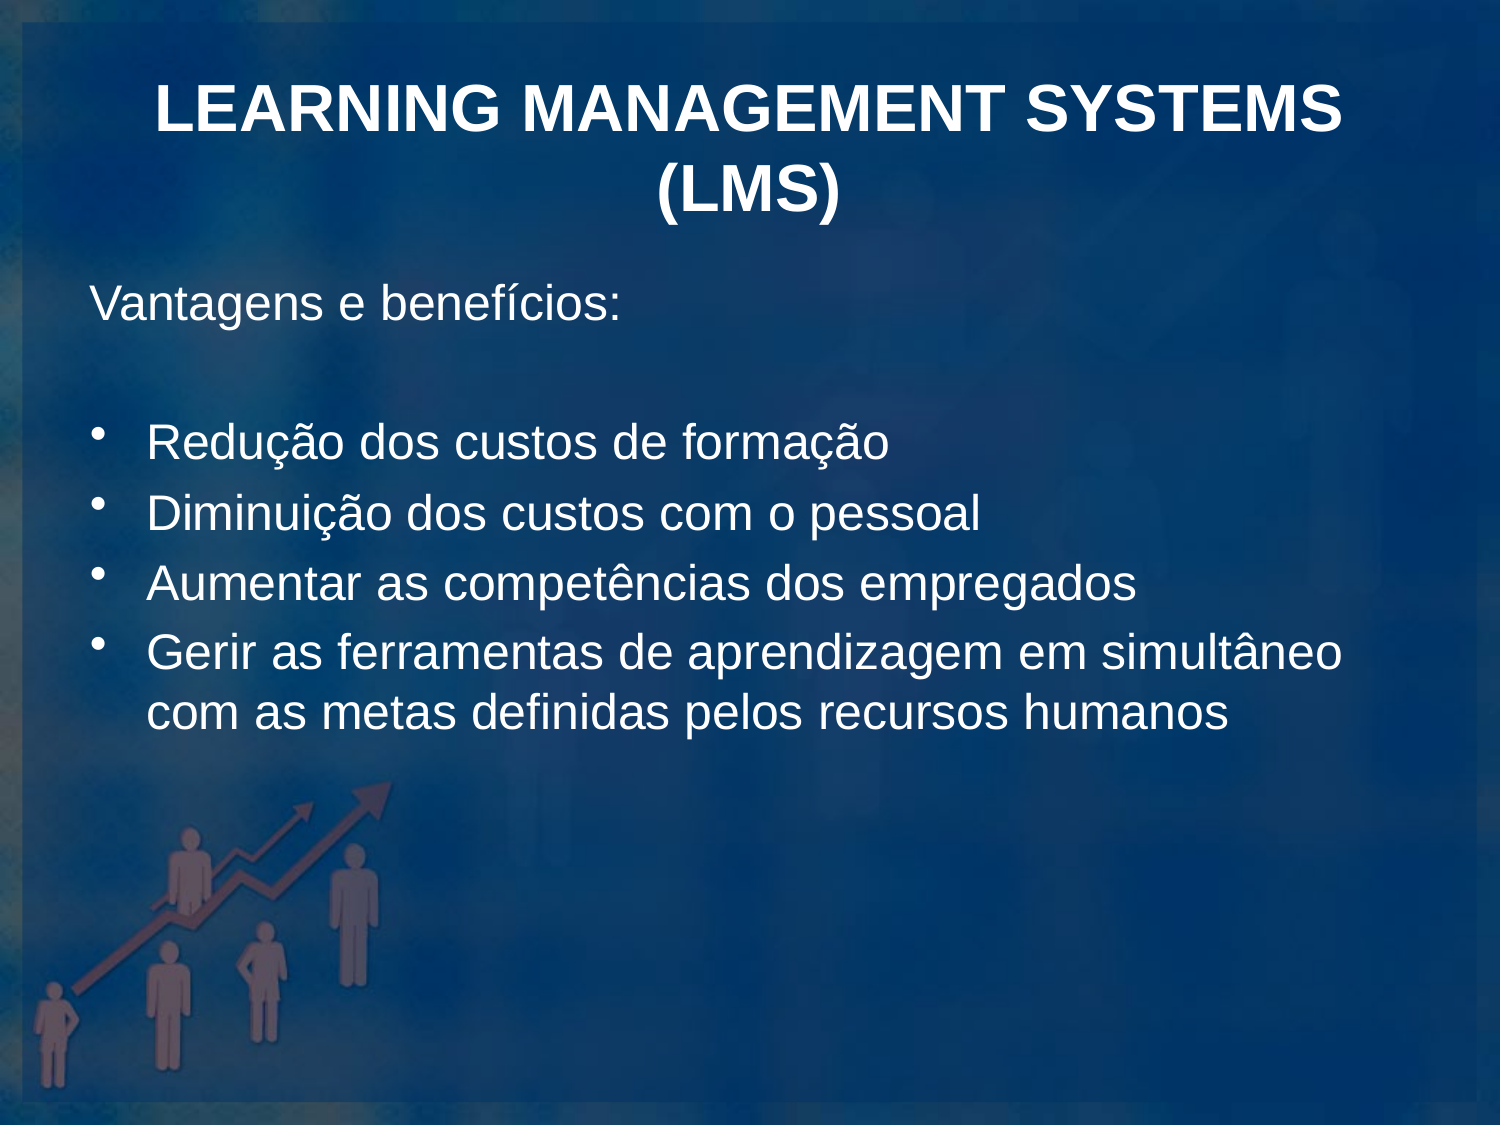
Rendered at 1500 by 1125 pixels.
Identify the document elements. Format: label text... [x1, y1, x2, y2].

list Vantagens e benefícios: Redução dos custos de formação Diminuição dos custos com o pessoal Aumentar as competências dos empregados Gerir as ferramentas de aprendizagem em simultâneo com as metas definidas pelos recursos humanos [74, 262, 1425, 1006]
title LEARNING MANAGEMENT SYSTEMS (LMS) [74, 44, 1425, 233]
picture [0, 0, 1500, 1125]
